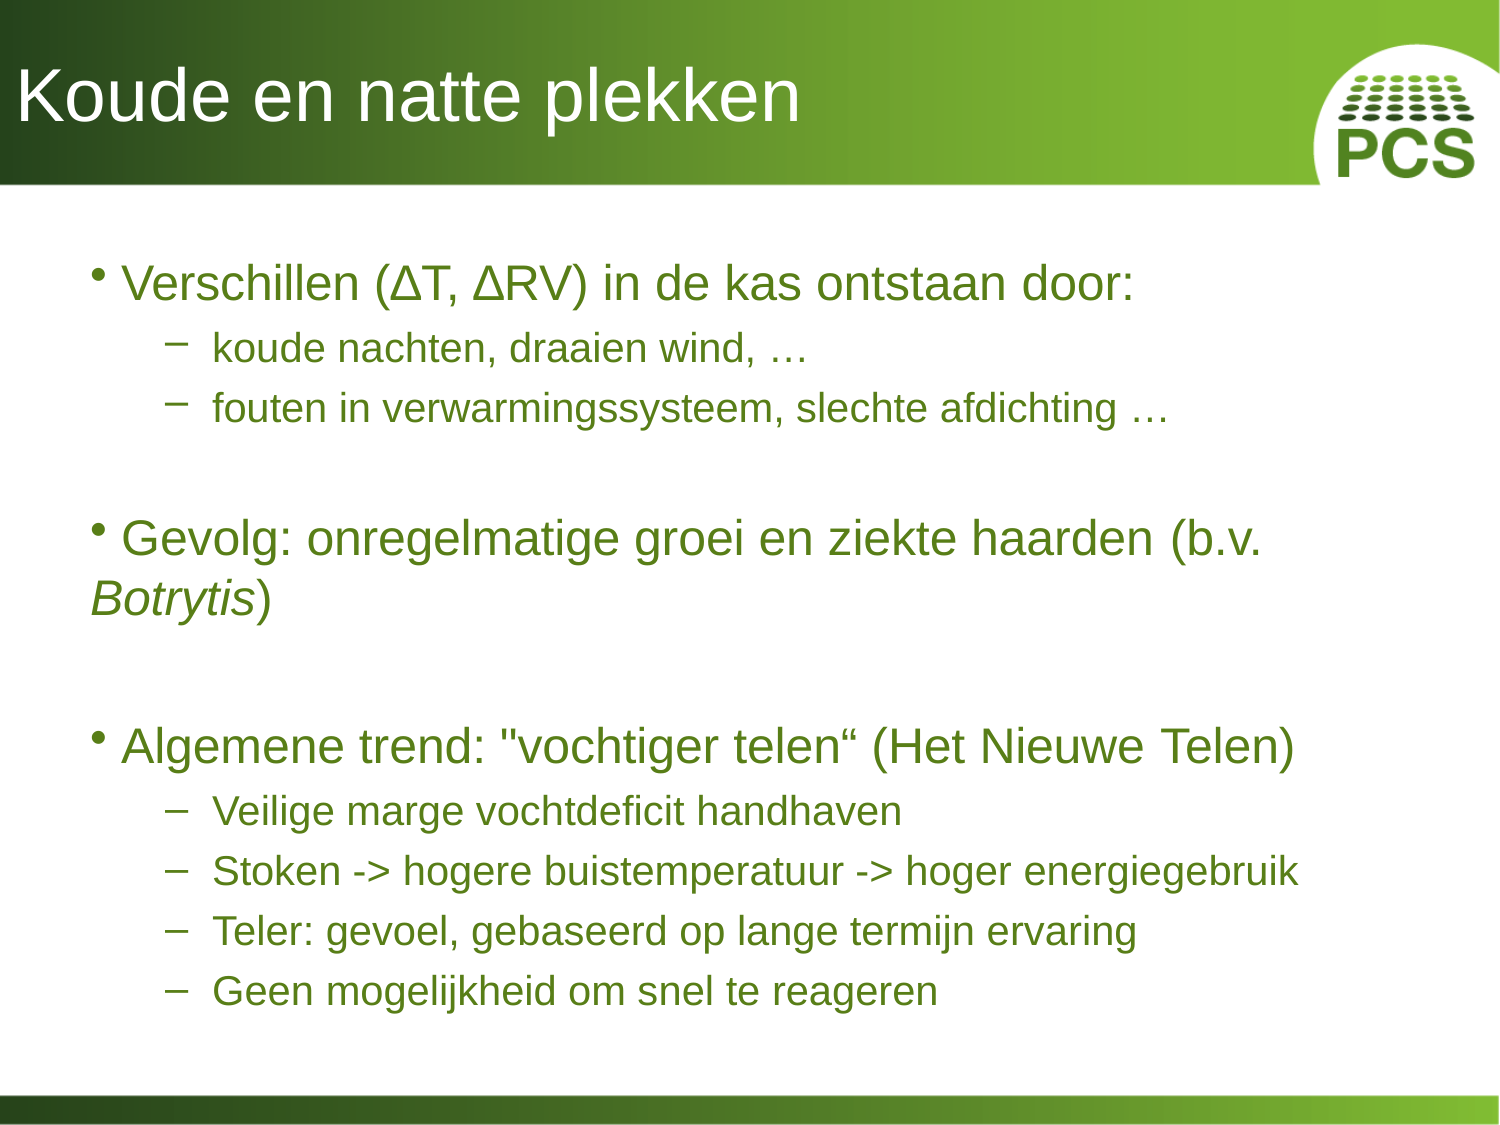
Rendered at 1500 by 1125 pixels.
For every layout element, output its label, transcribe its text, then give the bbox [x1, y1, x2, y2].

title Koude en natte plekken [12, 44, 806, 235]
text_box Verschillen (∆T, ∆RV) in de kas ontstaan door: koude nachten, draaien wind, … fouten in verwarmingssysteem, slechte afdichting … Gevolg: onregelmatige groei en ziekte haarden (b.v. Botrytis) Algemene trend: "vochtiger telen“ (Het Nieuwe Telen) Veilige marge vochtdeficit handhaven Stoken -> hogere buistemperatuur -> hoger energiegebruik Teler: gevoel, gebaseerd op lange termijn ervaring Geen mogelijkheid om snel te reageren [87, 236, 1309, 1014]
picture [0, 0, 1500, 1125]
